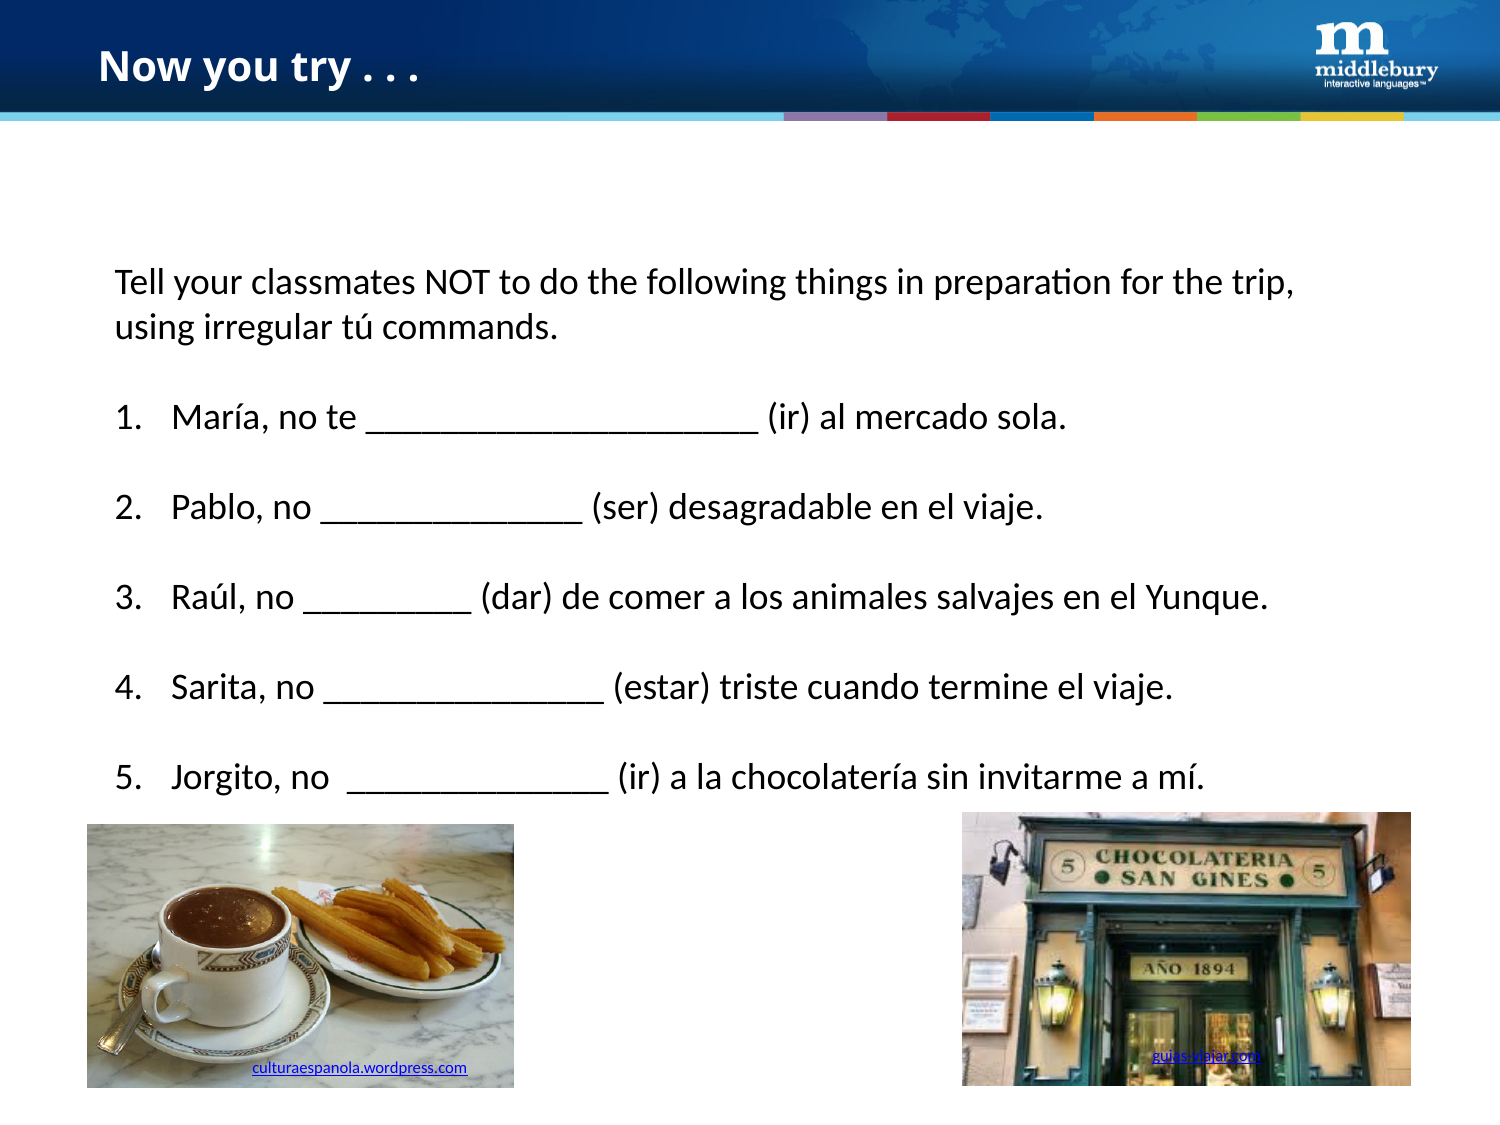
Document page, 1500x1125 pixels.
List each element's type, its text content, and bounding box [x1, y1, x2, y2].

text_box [962, 812, 1412, 1087]
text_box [87, 824, 514, 1088]
picture [0, 0, 1500, 121]
title Now you try . . . [82, 24, 1245, 105]
text_box Tell your classmates NOT to do the following things in preparation for the trip, using irregular tú commands. María, no te _____________________ (ir) al mercado sola. Pablo, no ______________ (ser) desagradable en el viaje. Raúl, no _________ (dar) de comer a los animales salvajes en el Yunque. Sarita, no _______________ (estar) triste cuando termine el viaje. Jorgito, no ______________ (ir) a la chocolatería sin invitarme a mí. [99, 249, 1388, 850]
